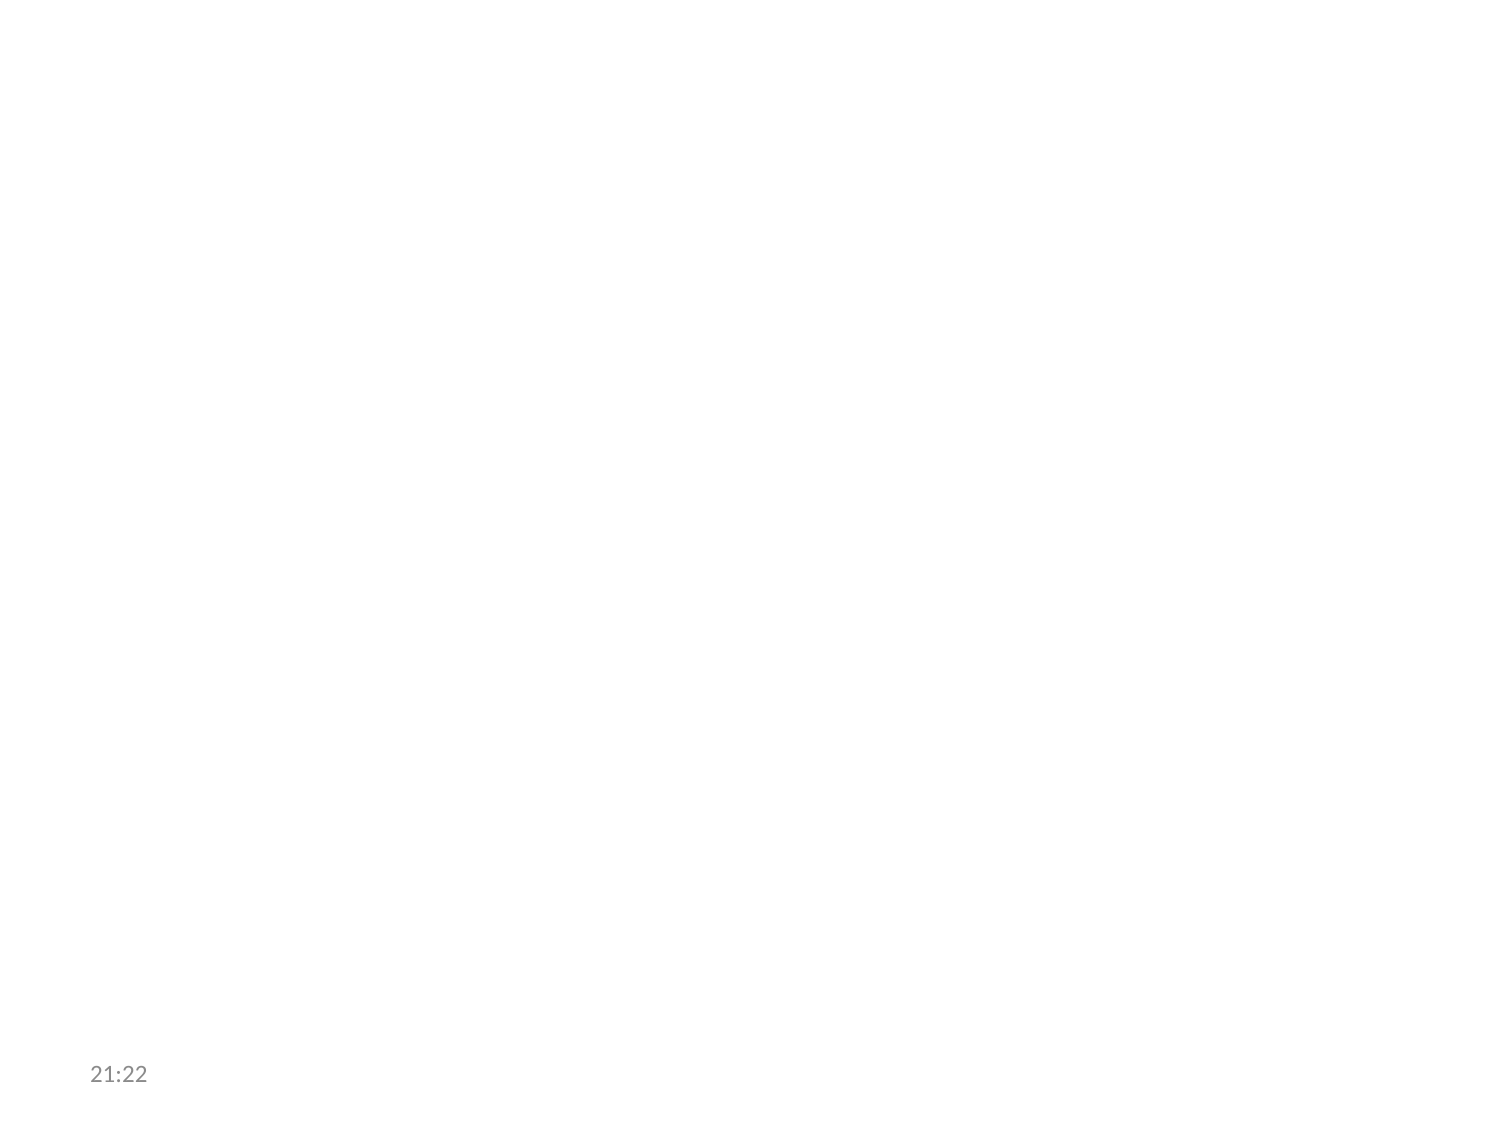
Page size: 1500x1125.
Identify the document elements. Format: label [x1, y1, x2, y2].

slide_number [75, 1042, 425, 1103]
